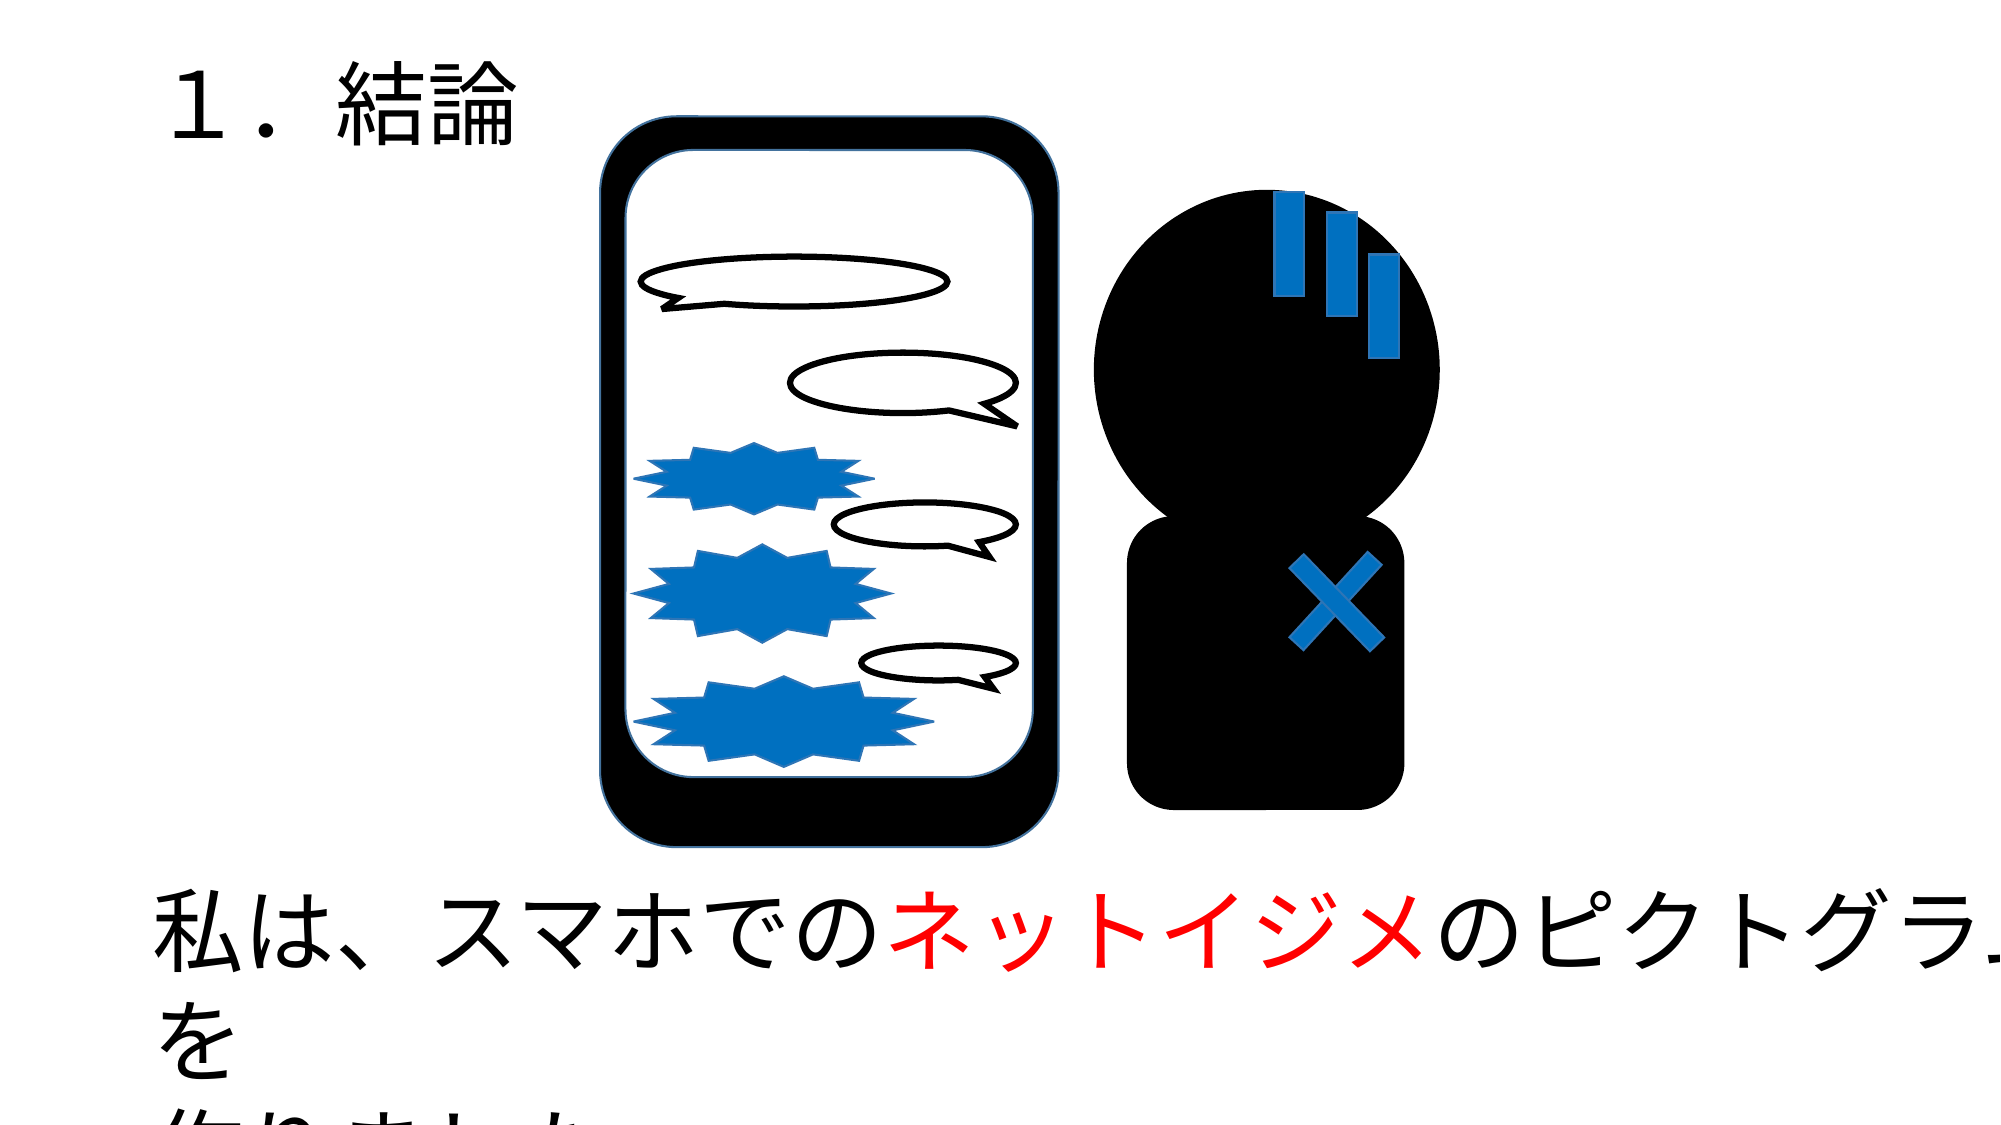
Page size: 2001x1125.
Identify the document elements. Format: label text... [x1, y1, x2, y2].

text_box 私は、スマホでのネットイジメのピクトグラムを 作りました。 [137, 866, 2000, 1125]
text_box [599, 116, 1439, 848]
title １．結論 [137, 0, 1863, 218]
